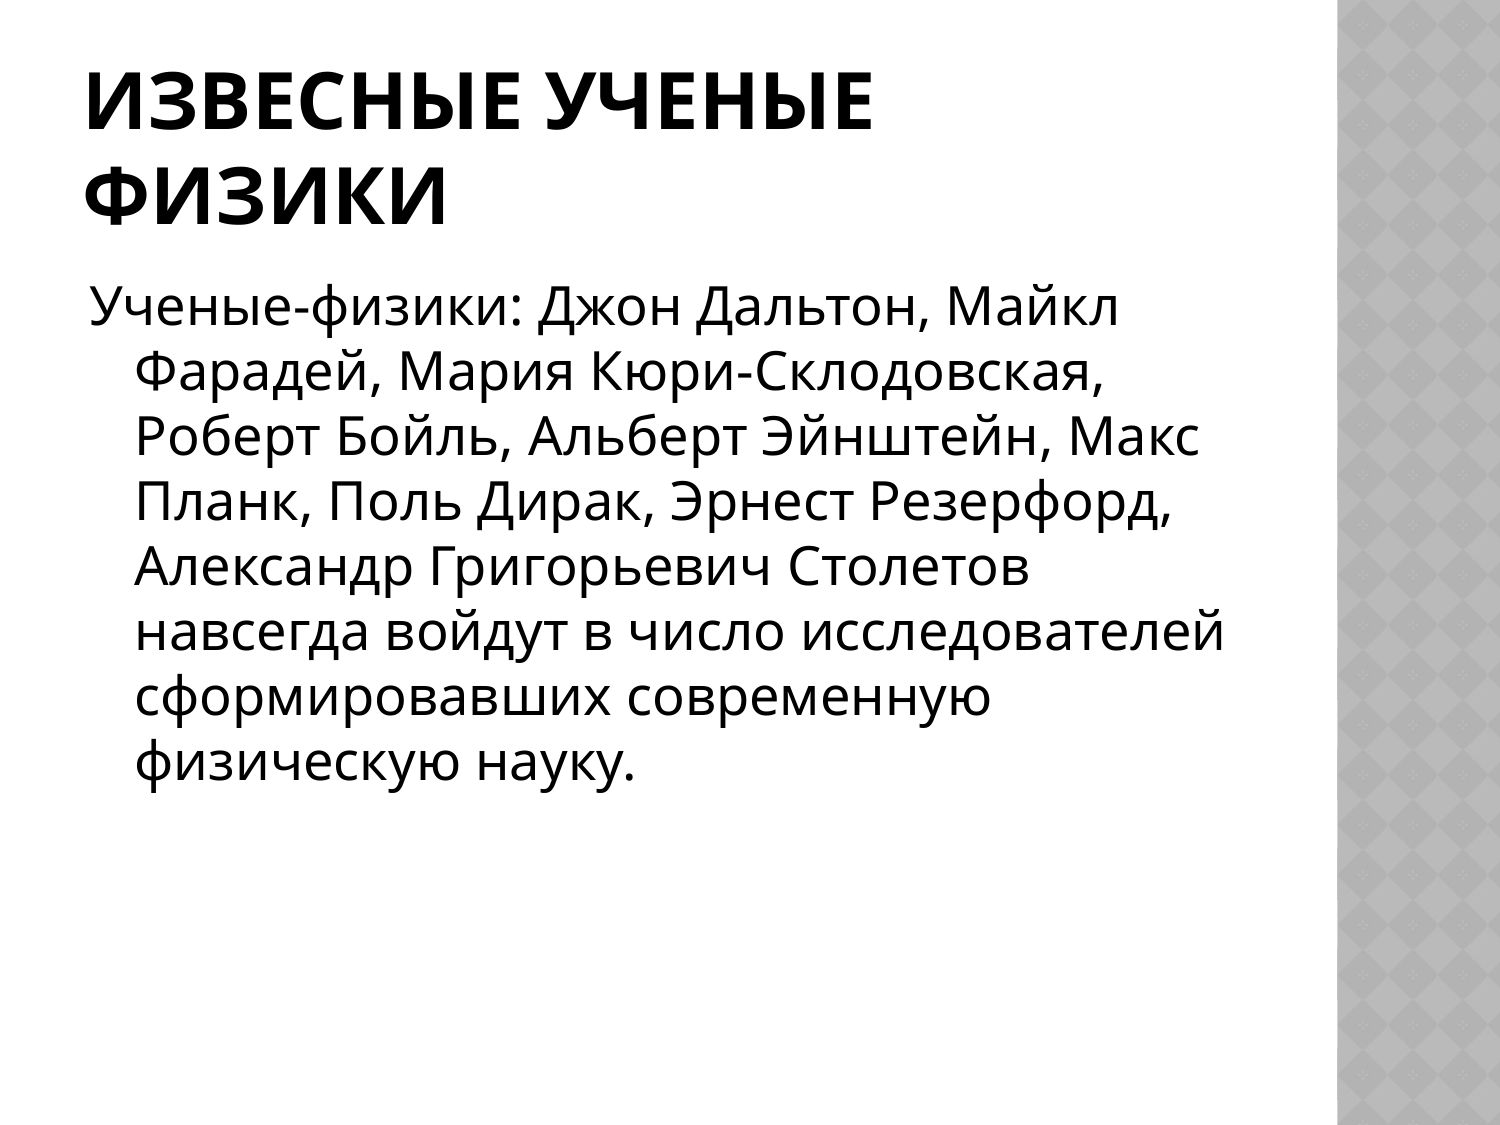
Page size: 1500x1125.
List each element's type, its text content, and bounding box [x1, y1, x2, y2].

title Извесные ученые физики [75, 52, 1263, 240]
list Ученые-физики: Джон Дальтон, Майкл Фарадей, Мария Кюри-Склодовская, Роберт Бойль, Альберт Эйнштейн, Макс Планк, Поль Дирак, Эрнест Резерфорд, Александр Григорьевич Столетов навсегда войдут в число исследователей сформировавших современную физическую науку. [75, 264, 1263, 1059]
